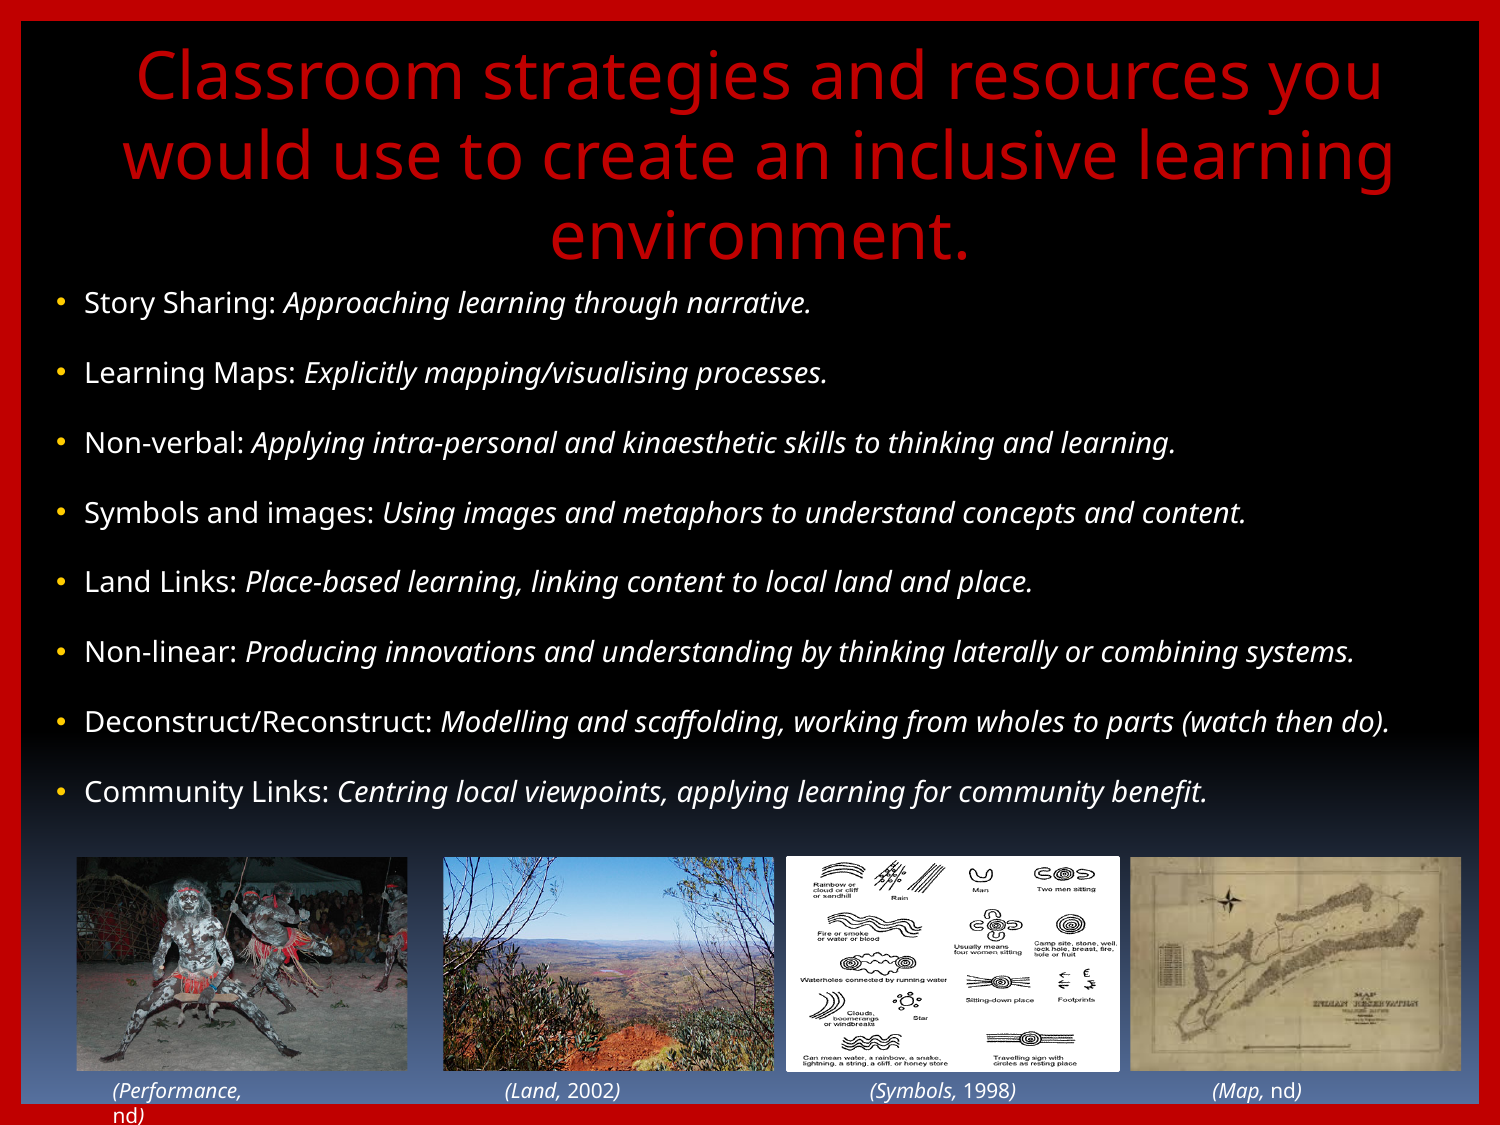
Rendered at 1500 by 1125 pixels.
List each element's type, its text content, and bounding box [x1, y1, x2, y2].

text_box (Symbols, 1998) [855, 1070, 1052, 1111]
text_box [0, 0, 1500, 1125]
text_box [1129, 856, 1463, 1072]
text_box Story Sharing: Approaching learning through narrative. Learning Maps: Explicitly mapping/visualising processes. Non-verbal: Applying intra-personal and kinaesthetic skills to thinking and learning. Symbols and images: Using images and metaphors to understand concepts and content. Land Links: Place-based learning, linking content to local land and place. Non-linear: Producing innovations and understanding by thinking laterally or combining systems. Deconstruct/Reconstruct: Modelling and scaffolding, working from wholes to parts (watch then do). Community Links: Centring local viewpoints, applying learning for community benefit. [41, 231, 1500, 846]
text_box (Performance, nd) [97, 1070, 294, 1125]
text_box Classroom strategies and resources you would use to create an inclusive learning environment. [98, 25, 1424, 231]
text_box (Land, 2002) [490, 1070, 687, 1111]
text_box (Map, nd) [1197, 1070, 1394, 1111]
text_box [786, 856, 1120, 1072]
text_box [75, 856, 409, 1072]
text_box [442, 856, 776, 1072]
